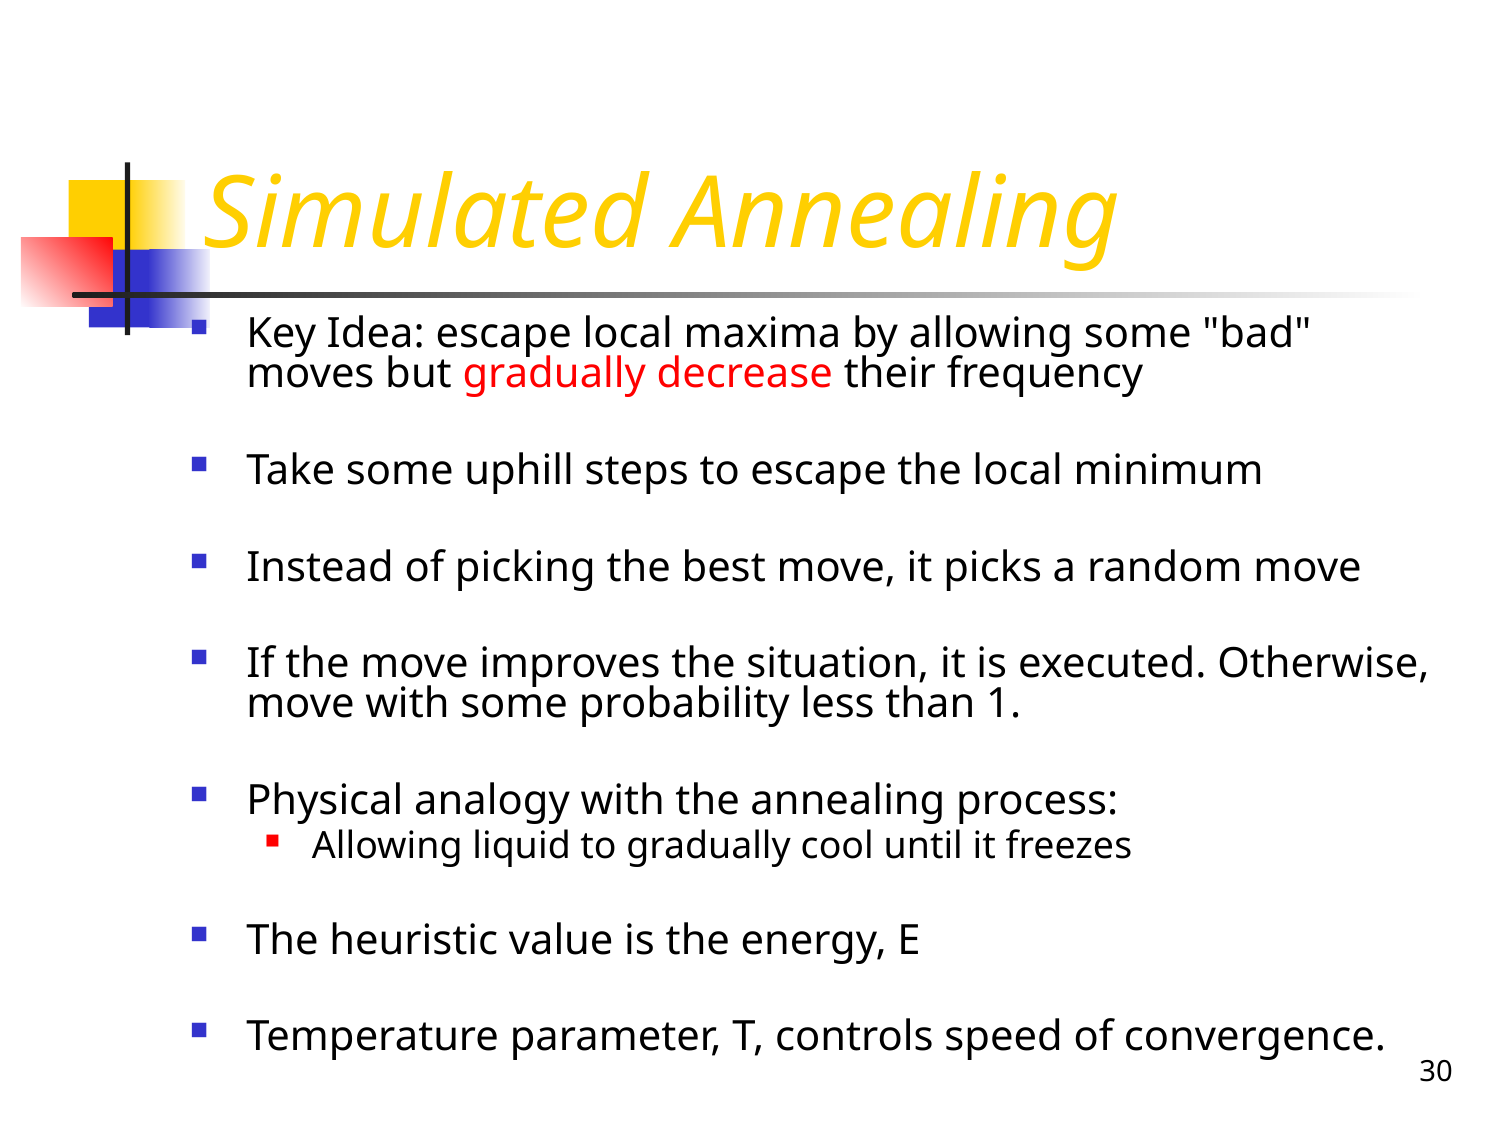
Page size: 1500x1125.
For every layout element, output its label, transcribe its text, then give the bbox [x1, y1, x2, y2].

title Simulated Annealing [188, 34, 1468, 276]
slide_number 30 [1154, 1023, 1468, 1100]
list Key Idea: escape local maxima by allowing some "bad" moves but gradually decrease their frequency Take some uphill steps to escape the local minimum Instead of picking the best move, it picks a random move If the move improves the situation, it is executed. Otherwise, move with some probability less than 1. Physical analogy with the annealing process: Allowing liquid to gradually cool until it freezes The heuristic value is the energy, E Temperature parameter, T, controls speed of convergence. [174, 249, 1451, 1088]
